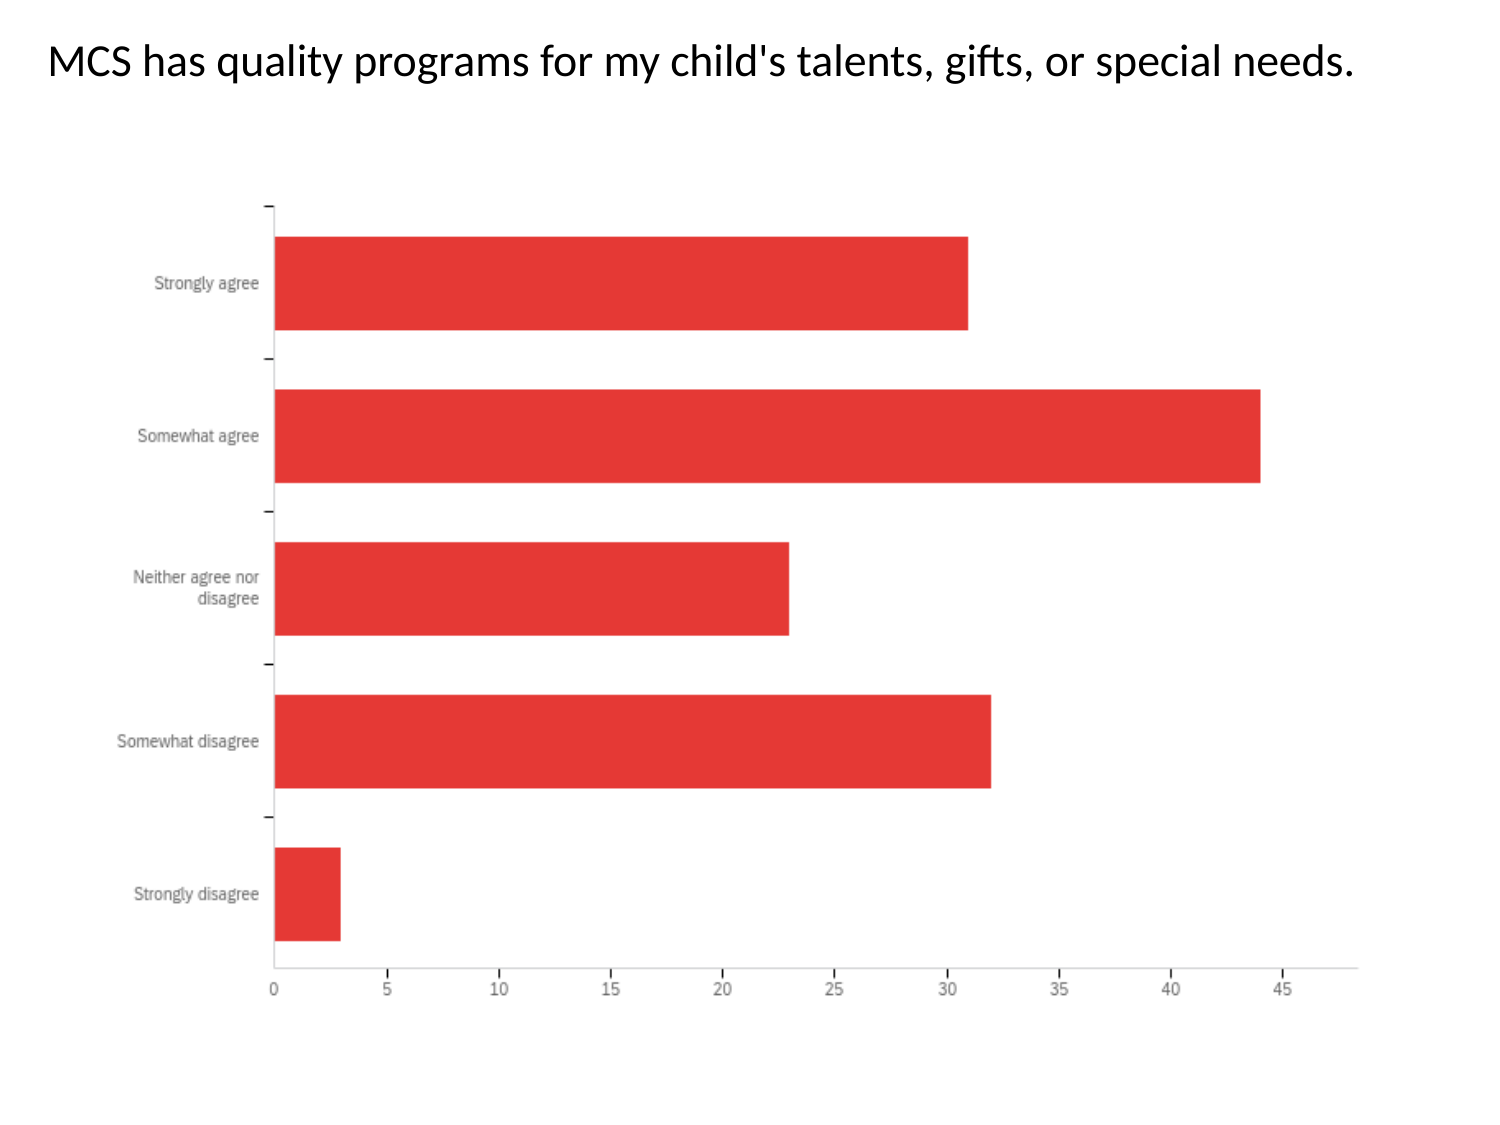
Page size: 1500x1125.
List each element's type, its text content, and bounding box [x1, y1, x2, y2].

text_box MCS has quality programs for my child's talents, gifts, or special needs. [32, 22, 1383, 84]
picture [93, 196, 1407, 1018]
